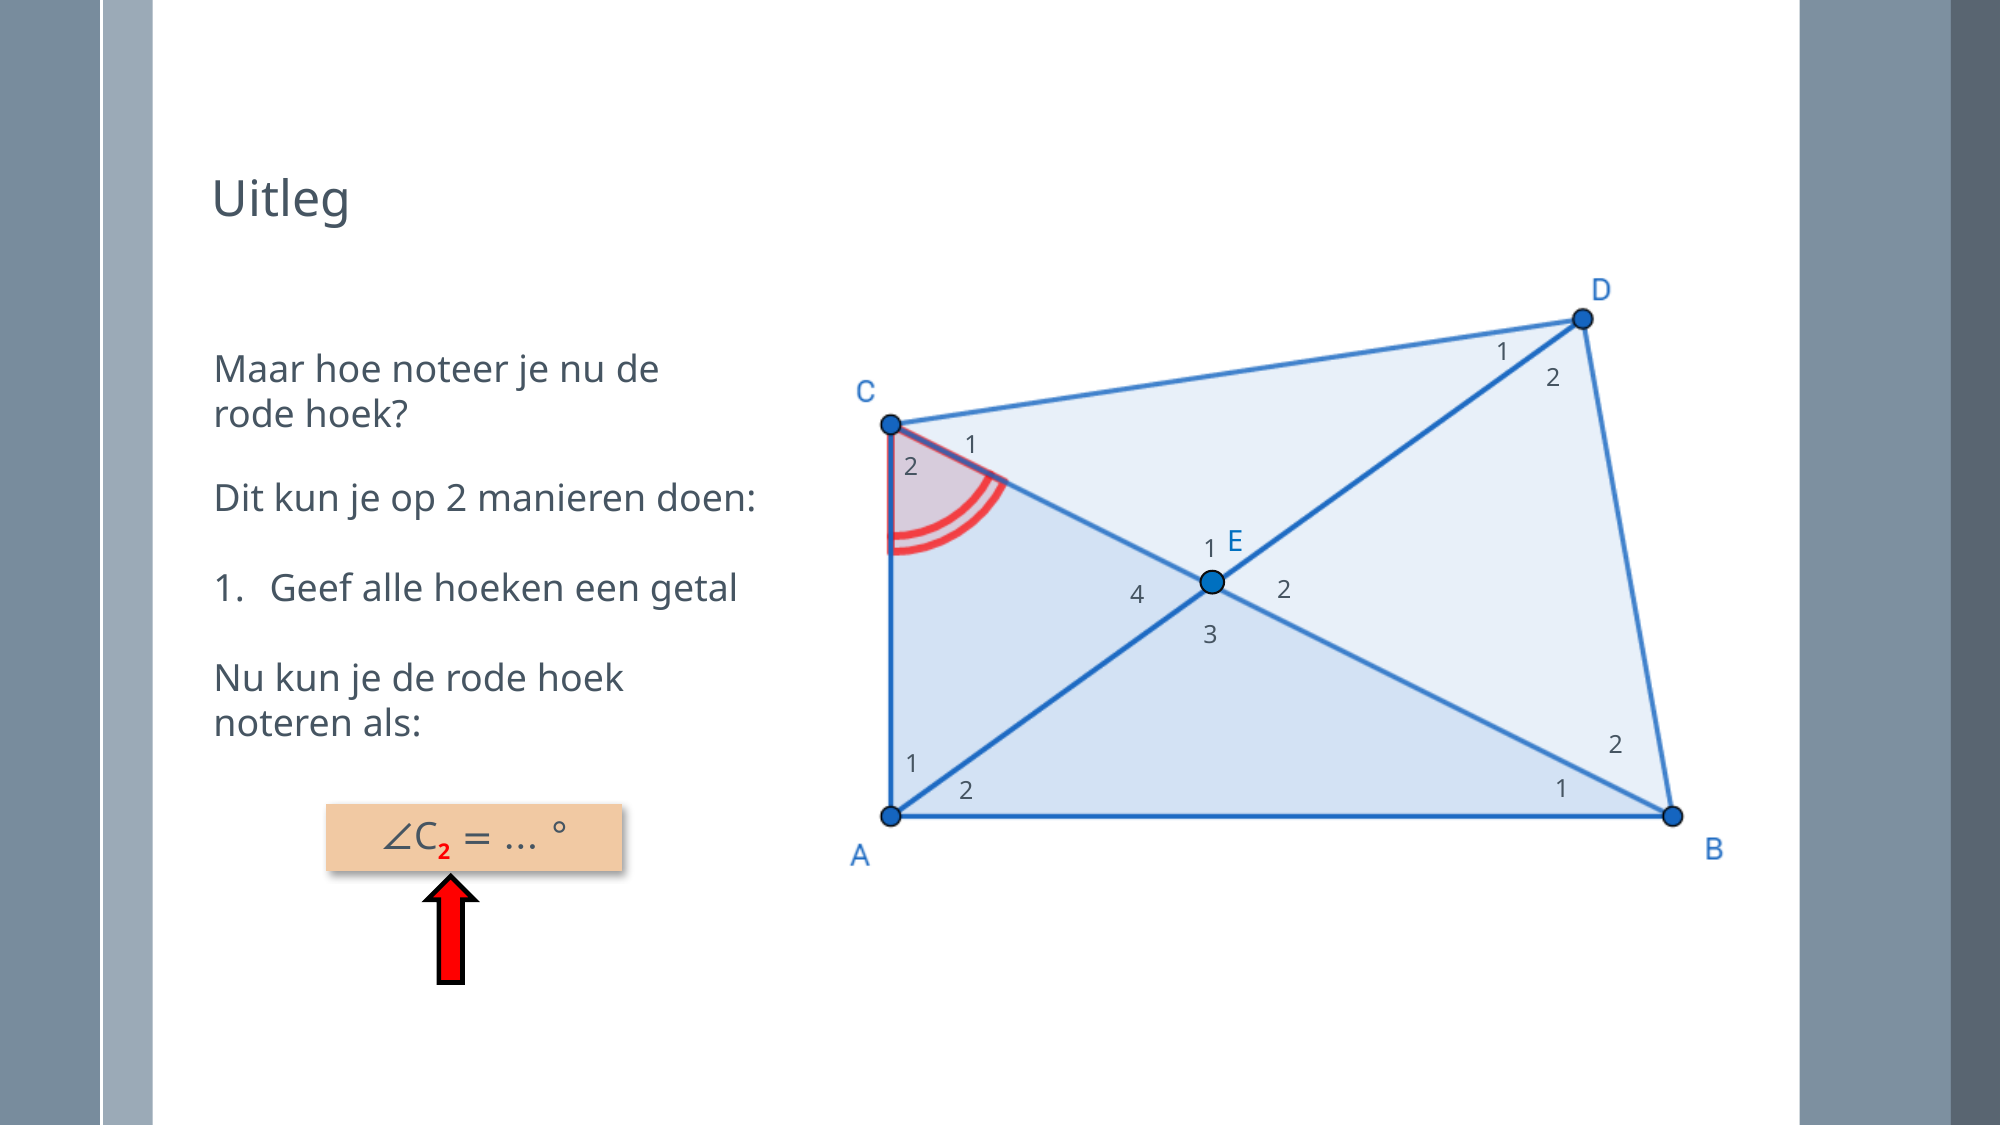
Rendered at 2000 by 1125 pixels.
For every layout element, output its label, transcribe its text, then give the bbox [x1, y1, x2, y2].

text_box ∠C2 = … ° [326, 804, 622, 871]
text_box Dit kun je op 2 manieren doen: Geef alle hoeken een getal Nu kun je de rode hoek noteren als: [198, 466, 776, 751]
text_box [424, 874, 477, 984]
picture [834, 219, 1738, 877]
text_box Maar hoe noteer je nu de rode hoek? [198, 338, 751, 443]
text_box Uitleg [197, 159, 380, 234]
